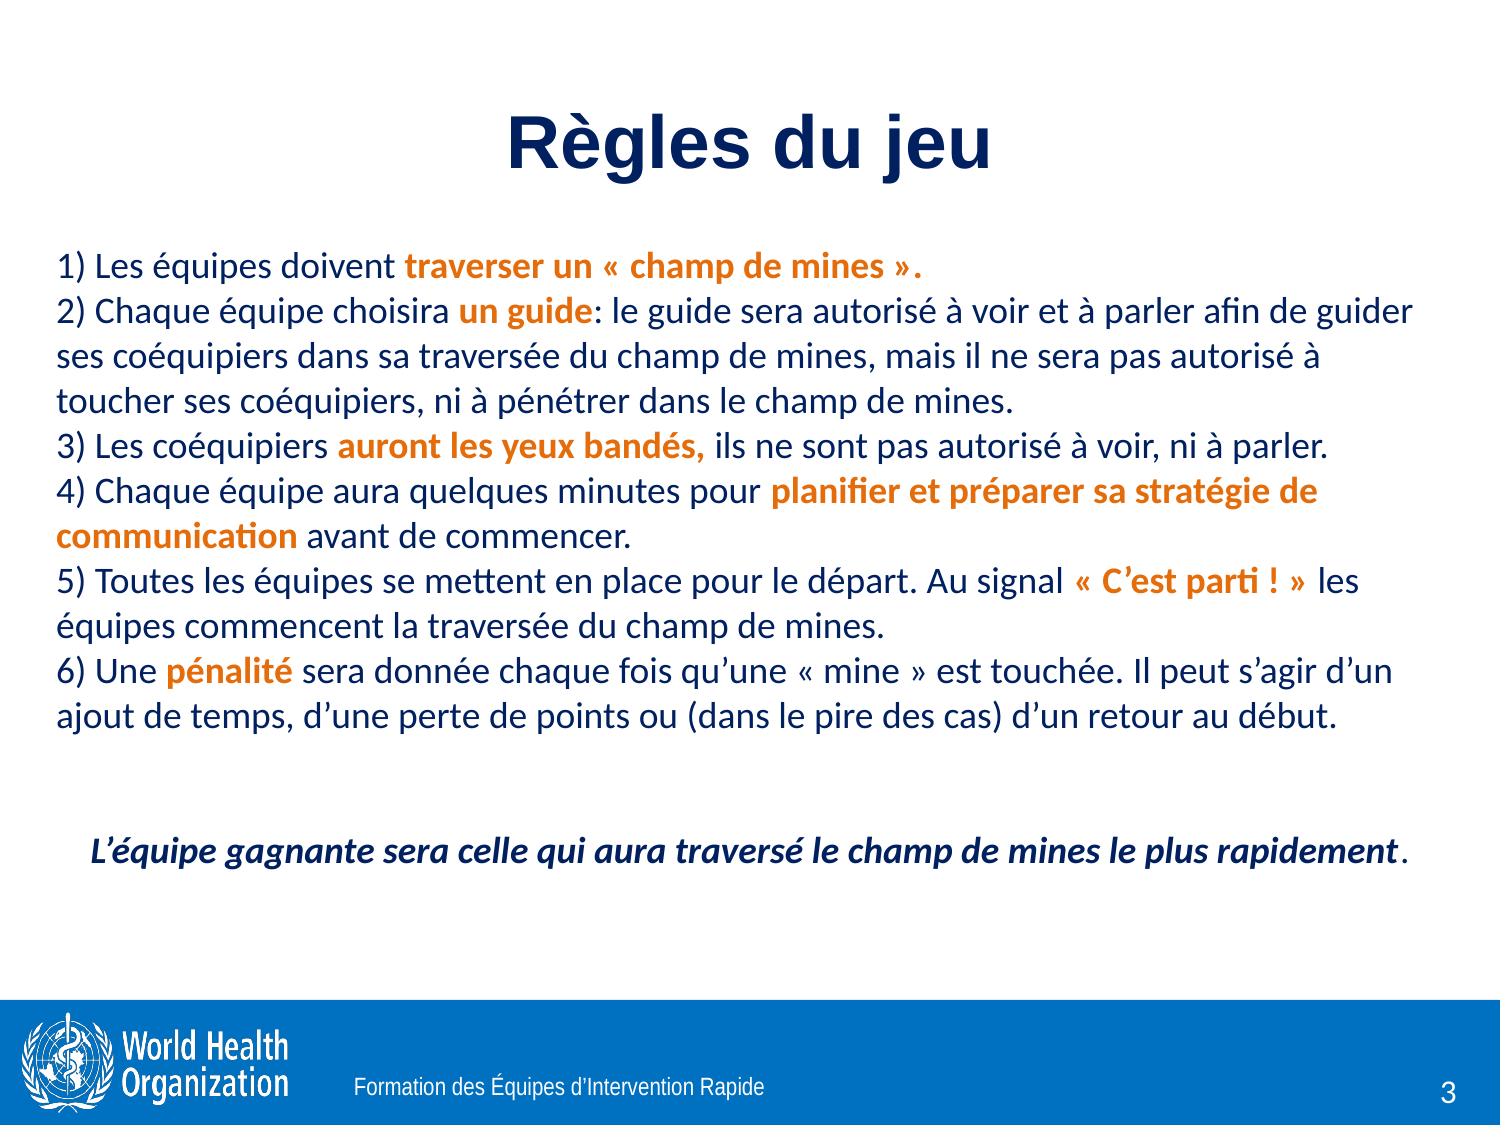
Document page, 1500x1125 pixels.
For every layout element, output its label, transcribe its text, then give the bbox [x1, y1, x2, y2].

title Règles du jeu [75, 45, 1425, 233]
picture [21, 1012, 288, 1113]
text_box 1) Les équipes doivent traverser un « champ de mines ». 2) Chaque équipe choisira un guide: le guide sera autorisé à voir et à parler afin de guider ses coéquipiers dans sa traversée du champ de mines, mais il ne sera pas autorisé à toucher ses coéquipiers, ni à pénétrer dans le champ de mines. 3) Les coéquipiers auront les yeux bandés, ils ne sont pas autorisé à voir, ni à parler. 4) Chaque équipe aura quelques minutes pour planifier et préparer sa stratégie de communication avant de commencer. 5) Toutes les équipes se mettent en place pour le départ. Au signal « C’est parti ! » les équipes commencent la traversée du champ de mines. 6) Une pénalité sera donnée chaque fois qu’une « mine » est touchée. Il peut s’agir d’un ajout de temps, d’une perte de points ou (dans le pire des cas) d’un retour au début. L’équipe gagnante sera celle qui aura traversé le champ de mines le plus rapidement. [41, 233, 1459, 879]
